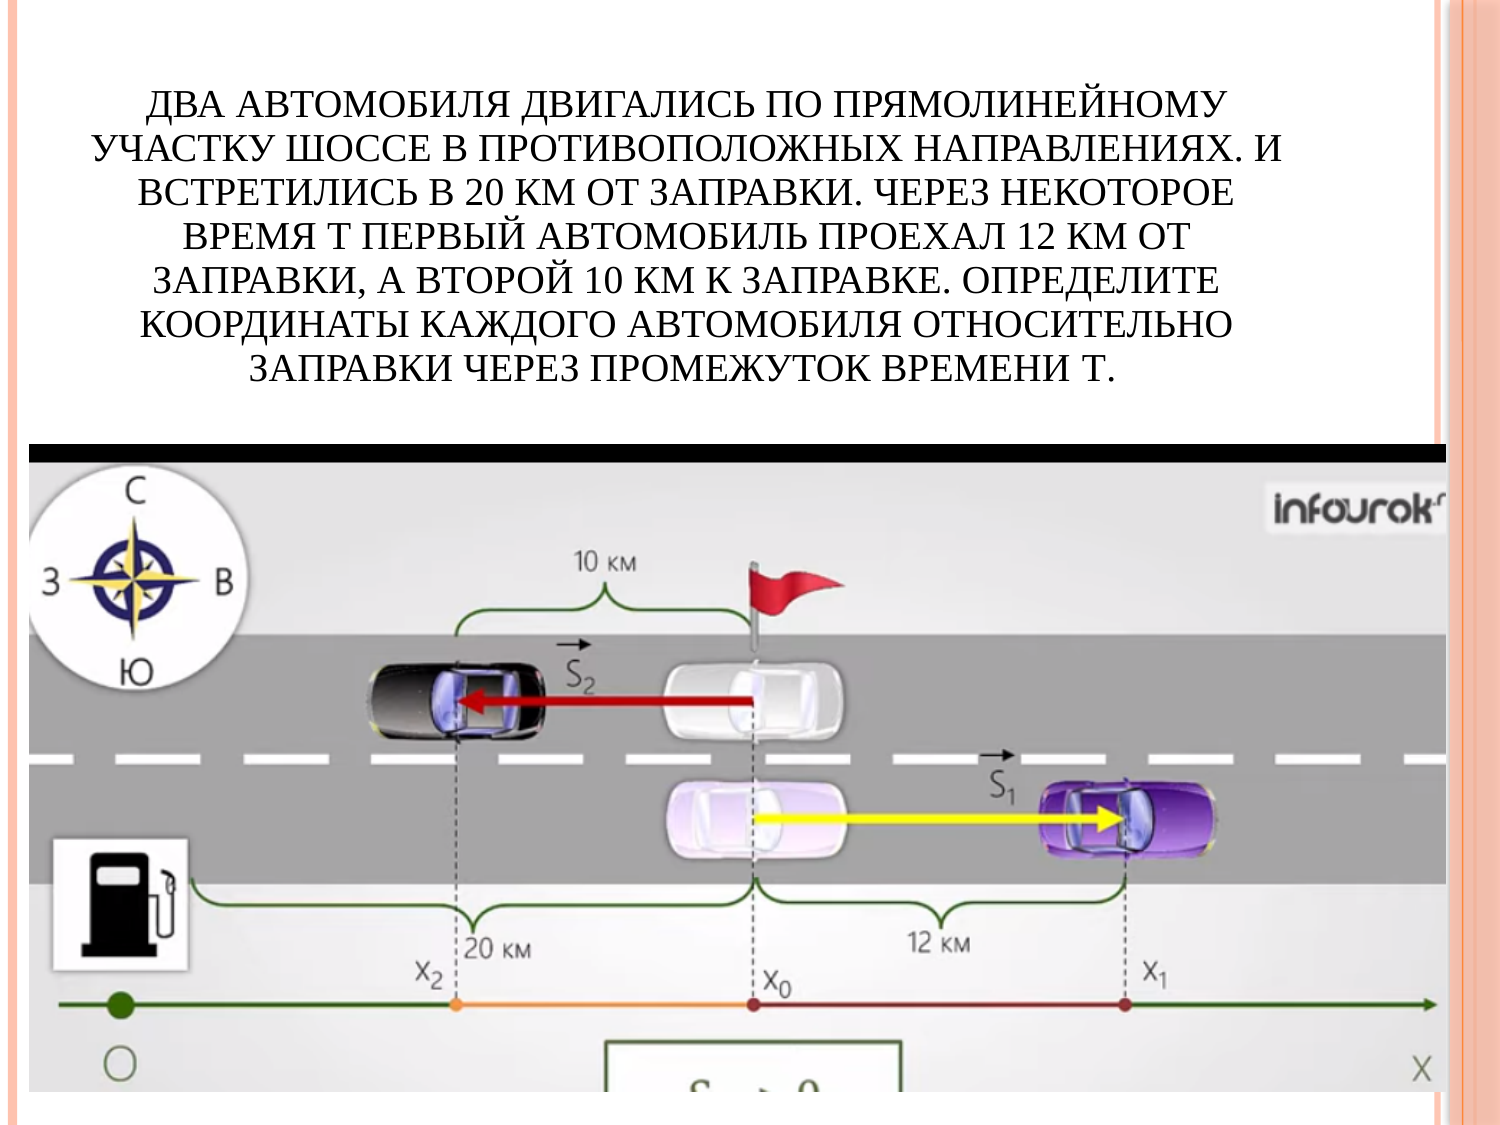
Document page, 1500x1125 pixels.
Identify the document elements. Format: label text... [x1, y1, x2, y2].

title Два автомобиля двигались по прямолинейному участку шоссе в противоположных направлениях. И встретились в 20 км от заправки. Через некоторое время t первый автомобиль проехал 12 км от заправки, а второй 10 км к заправке. Определите координаты каждого автомобиля относительно заправки через промежуток времени t. [75, 45, 1300, 398]
picture [28, 443, 1446, 1092]
